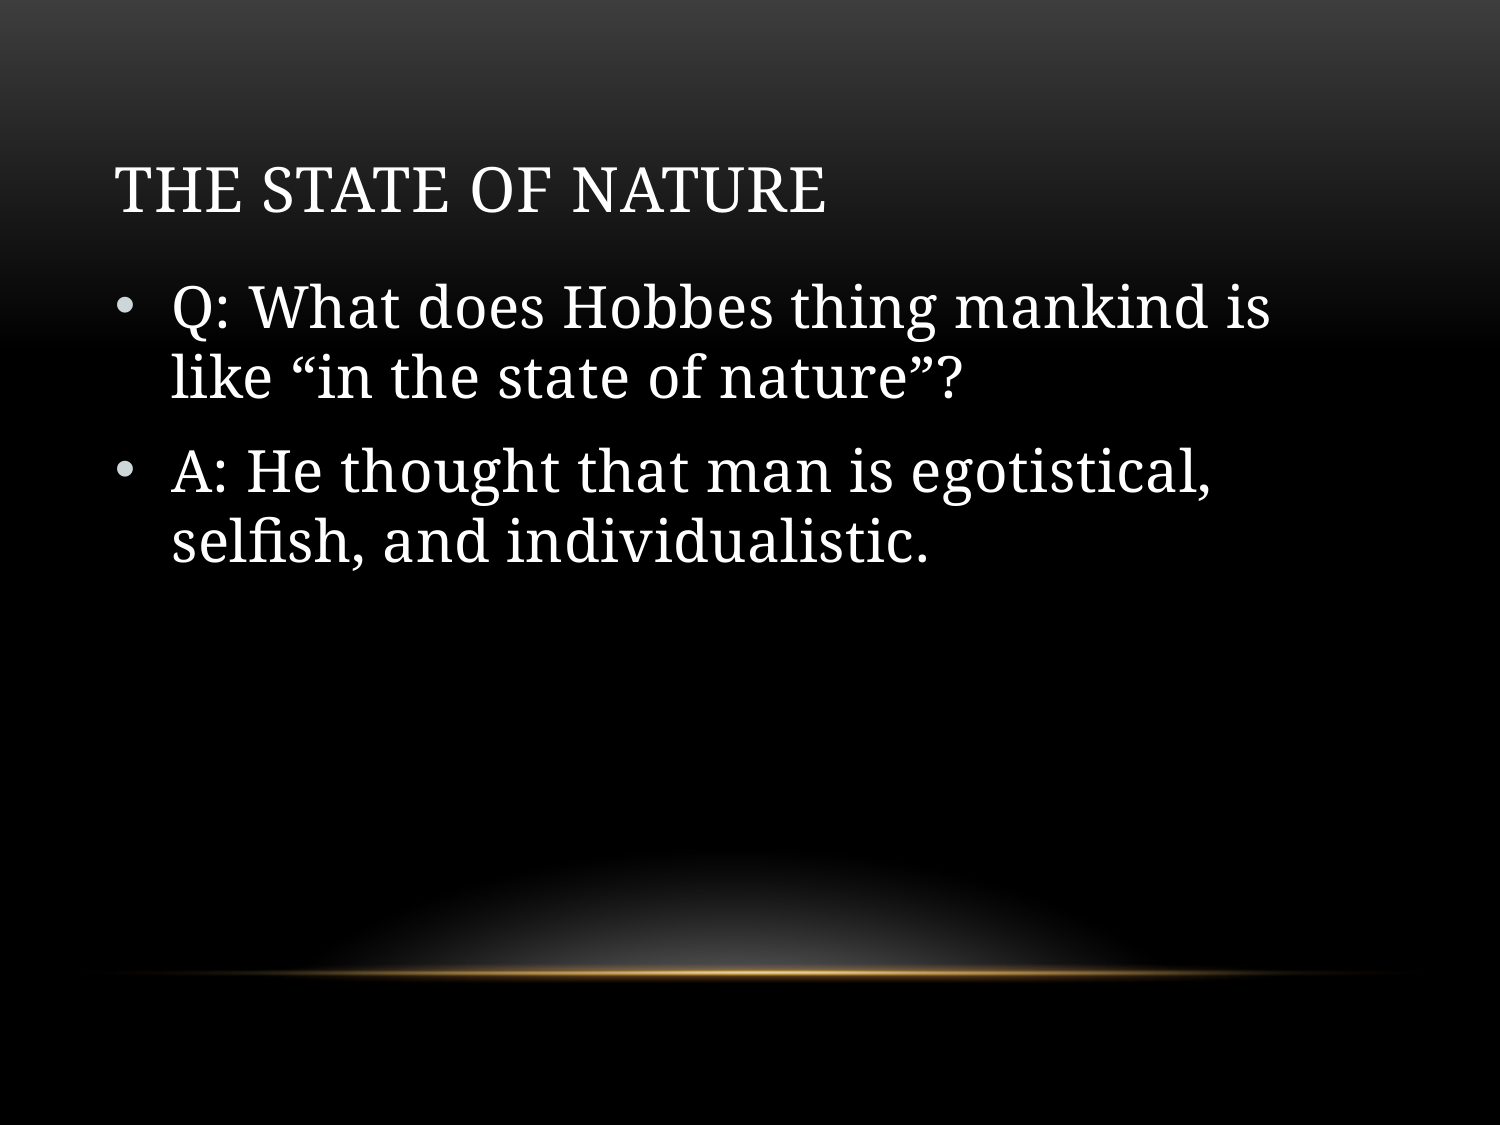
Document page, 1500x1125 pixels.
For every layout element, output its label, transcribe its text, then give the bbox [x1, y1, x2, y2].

title The state of Nature [99, 45, 1400, 233]
list Q: What does Hobbes thing mankind is like “in the state of nature”? A: He thought that man is egotistical, selfish, and individualistic. [99, 262, 1400, 938]
picture [0, 0, 1500, 1125]
